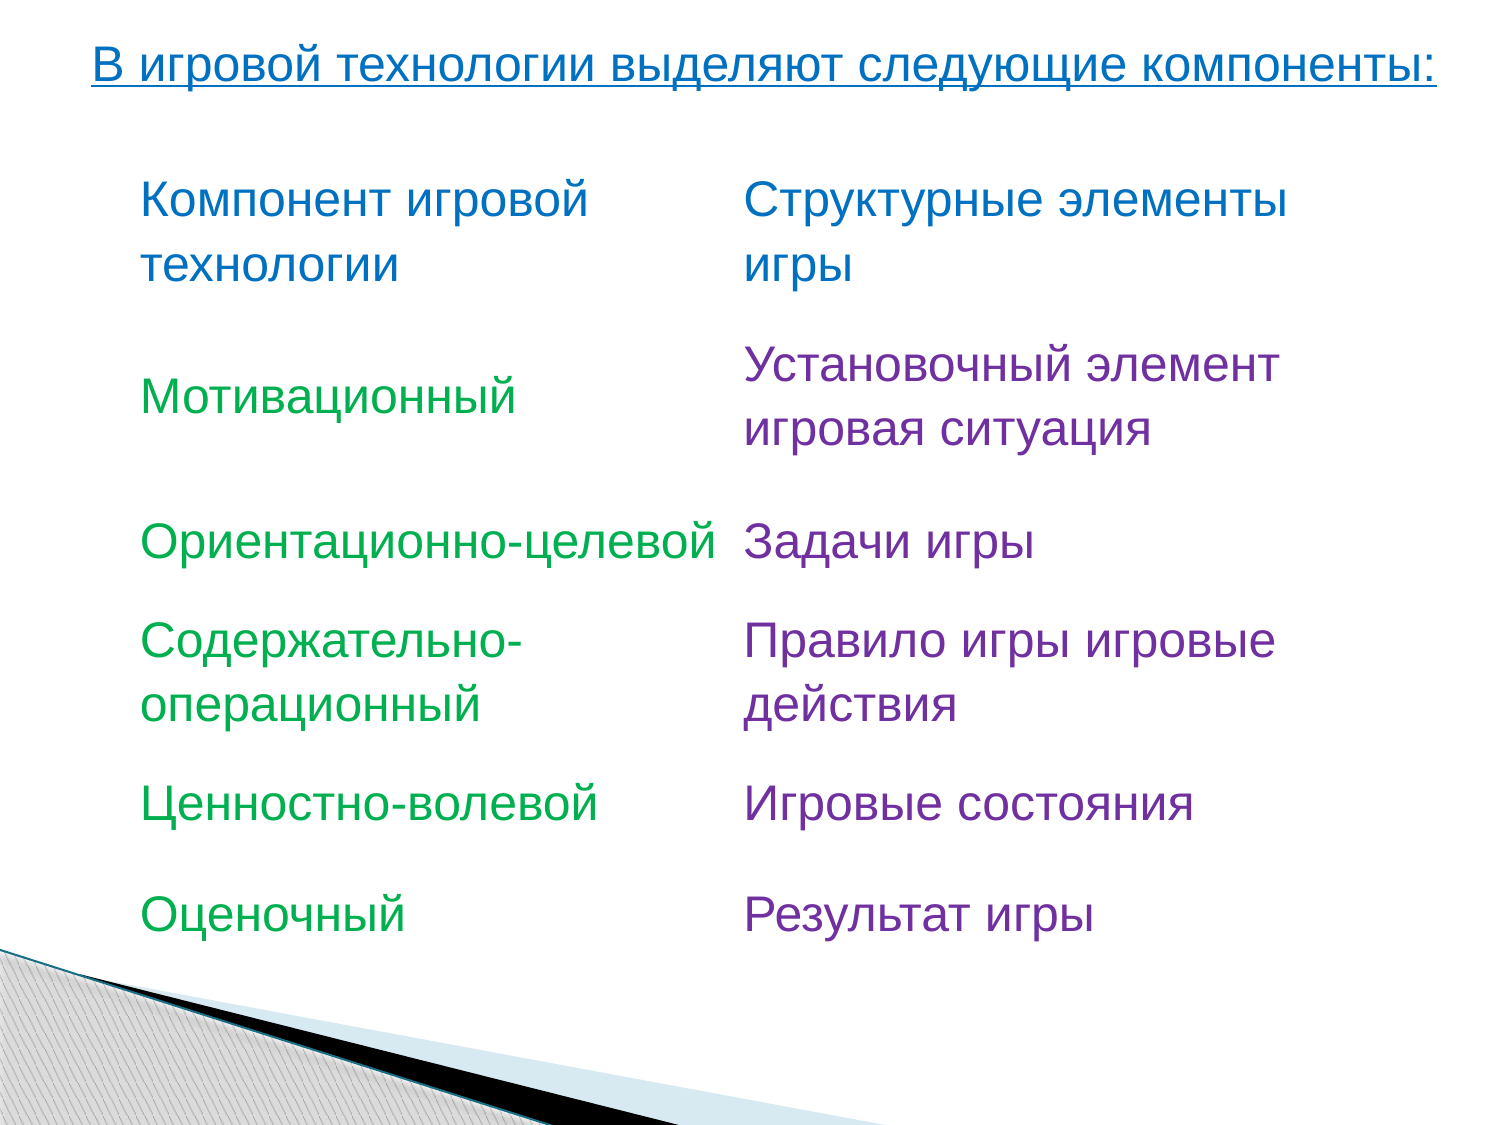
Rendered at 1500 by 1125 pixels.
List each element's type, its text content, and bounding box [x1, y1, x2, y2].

table_header Компонент игровой технологии [129, 159, 732, 302]
table_cell Ценностно-волевой [129, 743, 732, 854]
table_cell Установочный элемент игровая ситуация [732, 302, 1336, 482]
table_header Структурные элементы игры [732, 159, 1336, 302]
table_cell Содержательно- операционный [129, 593, 732, 743]
table_cell Ориентационно-целевой [129, 482, 732, 593]
table_cell Оценочный [129, 854, 732, 966]
text_box В игровой технологии выделяют следующие компоненты: [23, 24, 1477, 159]
table_cell Результат игры [732, 854, 1336, 966]
table_cell Игровые состояния [732, 743, 1336, 854]
table_cell Мотивационный [129, 302, 732, 482]
table_cell Задачи игры [732, 482, 1336, 593]
table_cell Правило игры игровые действия [732, 593, 1336, 743]
